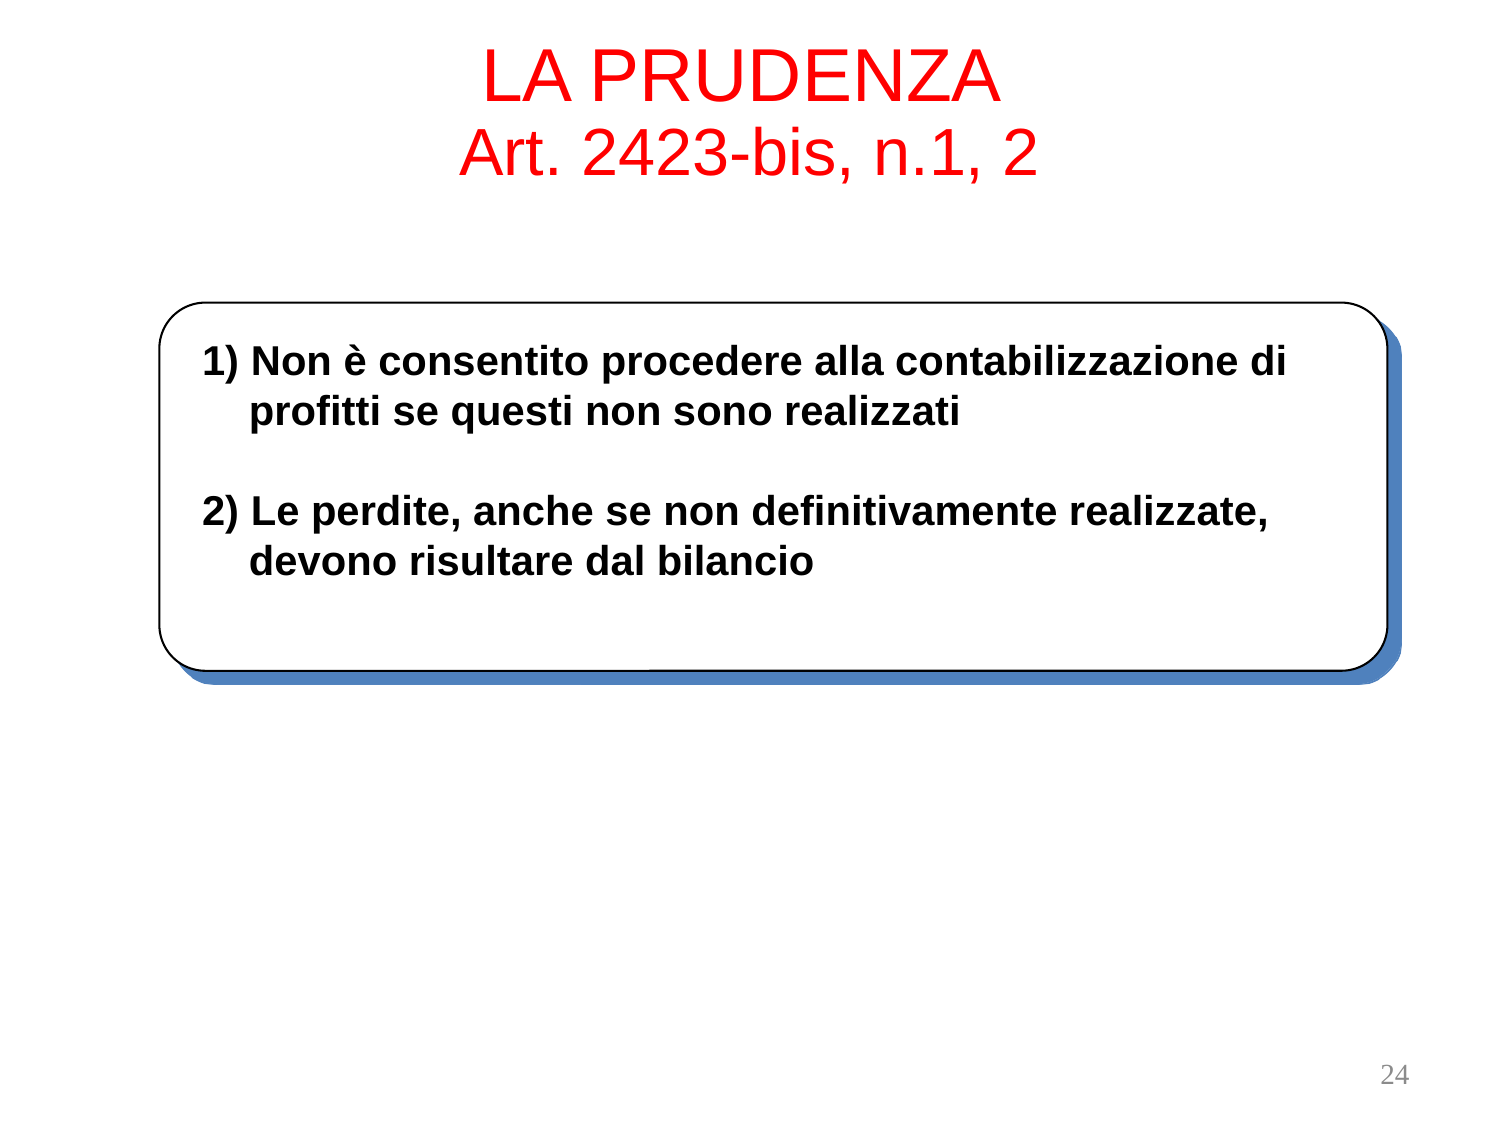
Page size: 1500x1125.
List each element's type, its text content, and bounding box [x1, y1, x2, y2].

text_box LA PRUDENZA Art. 2423-bis, n.1, 2 [0, 29, 1500, 198]
slide_number 24 [1074, 1042, 1425, 1103]
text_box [159, 302, 1388, 672]
